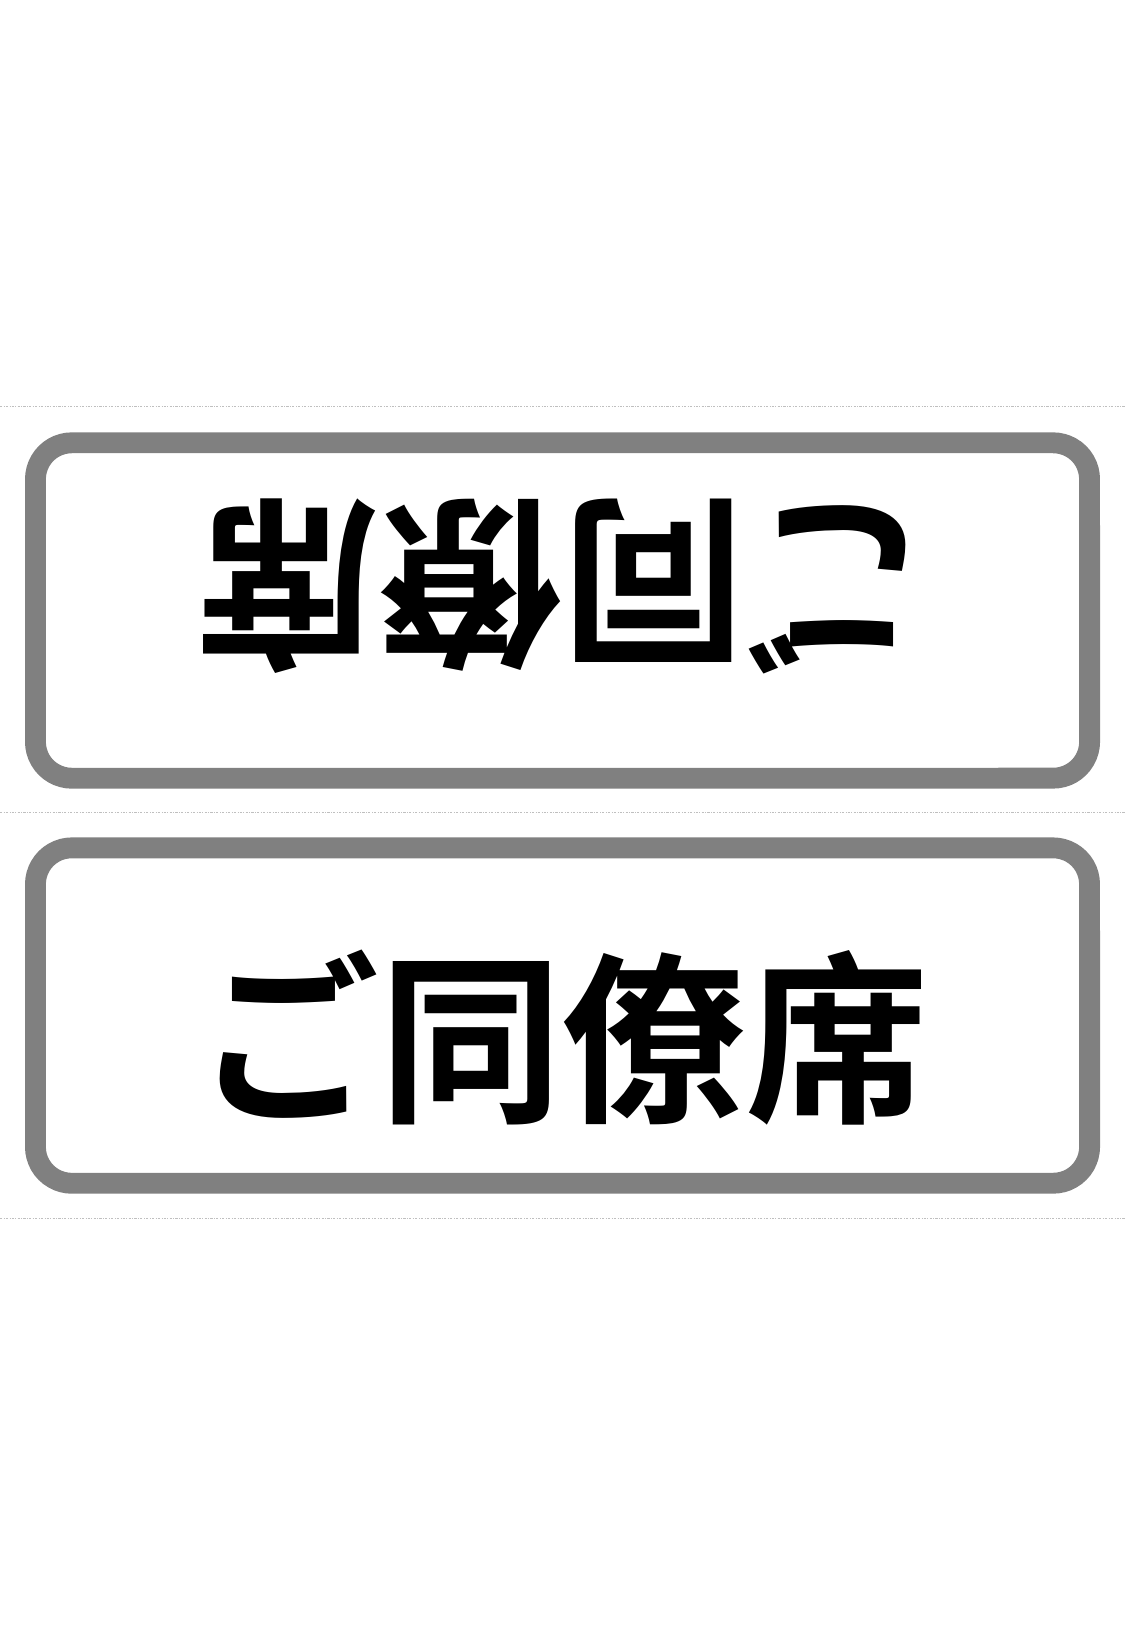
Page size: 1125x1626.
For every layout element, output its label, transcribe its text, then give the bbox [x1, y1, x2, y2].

text_box [34, 846, 1091, 1185]
text_box ご同僚席 [181, 917, 944, 1153]
text_box [34, 441, 1091, 780]
text_box ご同僚席 [181, 471, 944, 707]
